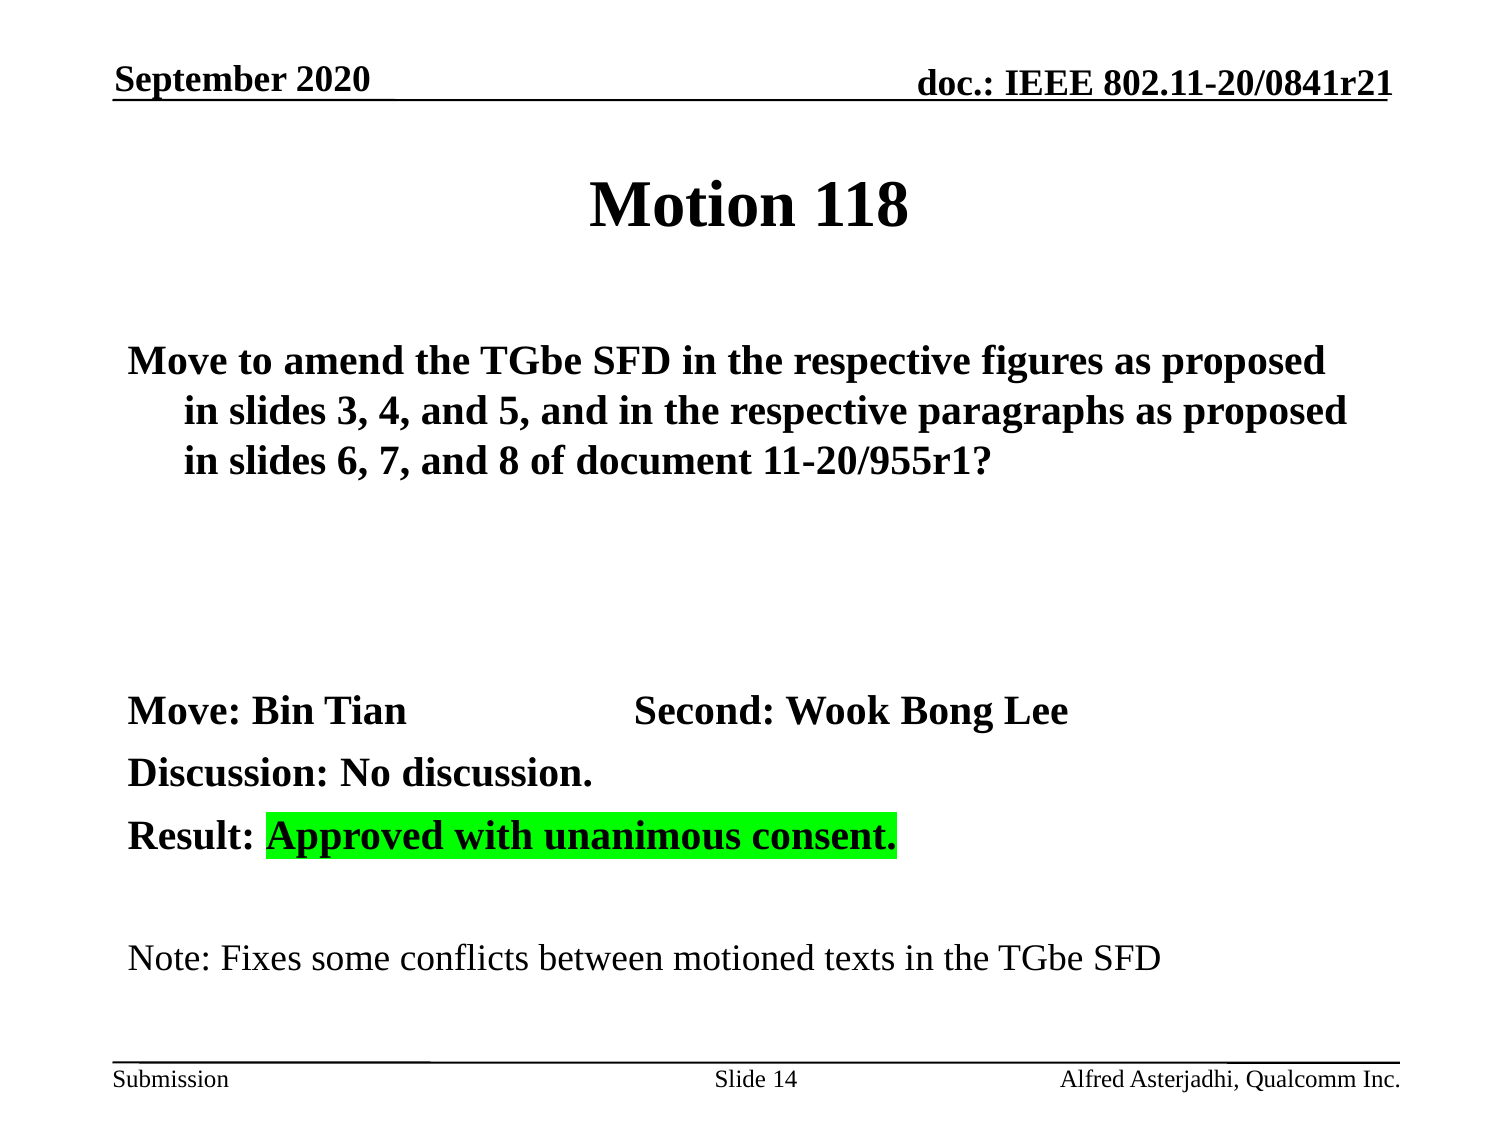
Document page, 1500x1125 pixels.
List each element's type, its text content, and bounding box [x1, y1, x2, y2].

title Motion 118 [112, 112, 1388, 288]
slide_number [114, 54, 423, 100]
slide_number Slide 14 [712, 1061, 800, 1123]
footer Alfred Asterjadhi, Qualcomm Inc. [878, 1061, 1402, 1093]
list Move to amend the TGbe SFD in the respective figures as proposed in slides 3, 4, and 5, and in the respective paragraphs as proposed in slides 6, 7, and 8 of document 11-20/955r1? Move: Bin Tian Second: Wook Bong Lee Discussion: No discussion. Result: Approved with unanimous consent. Note: Fixes some conflicts between motioned texts in the TGbe SFD [112, 324, 1388, 1063]
